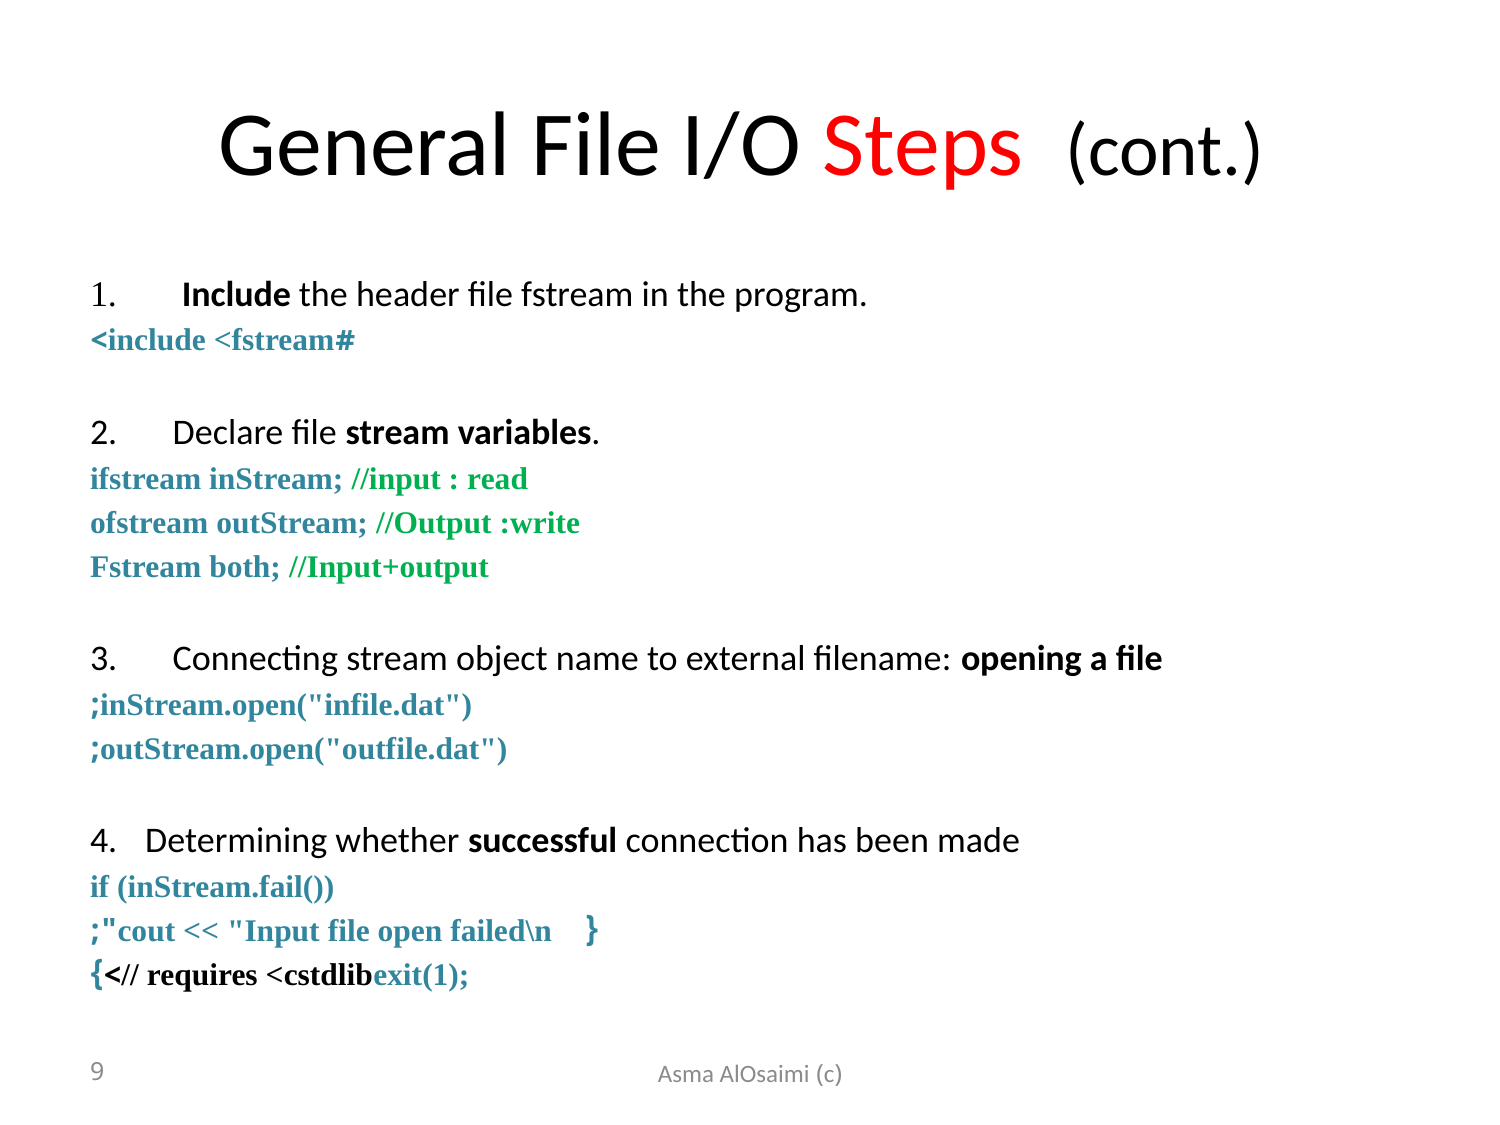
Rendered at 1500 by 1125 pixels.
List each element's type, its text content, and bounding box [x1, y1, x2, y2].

list Include the header file fstream in the program. #include <fstream> Declare file stream variables. ifstream inStream; //input : read ofstream outStream; //Output :write Fstream both; //Input+output Connecting stream object name to external filename: opening a file inStream.open("infile.dat"); outStream.open("outfile.dat"); Determining whether successful connection has been made if (inStream.fail()) { cout << "Input file open failed\n"; exit(1); // requires <cstdlib>} [75, 262, 1425, 1005]
slide_number 9 [75, 1042, 425, 1103]
footer (c) Asma AlOsaimi [512, 1042, 988, 1103]
title General File I/O Steps (cont.) [75, 45, 1425, 233]
